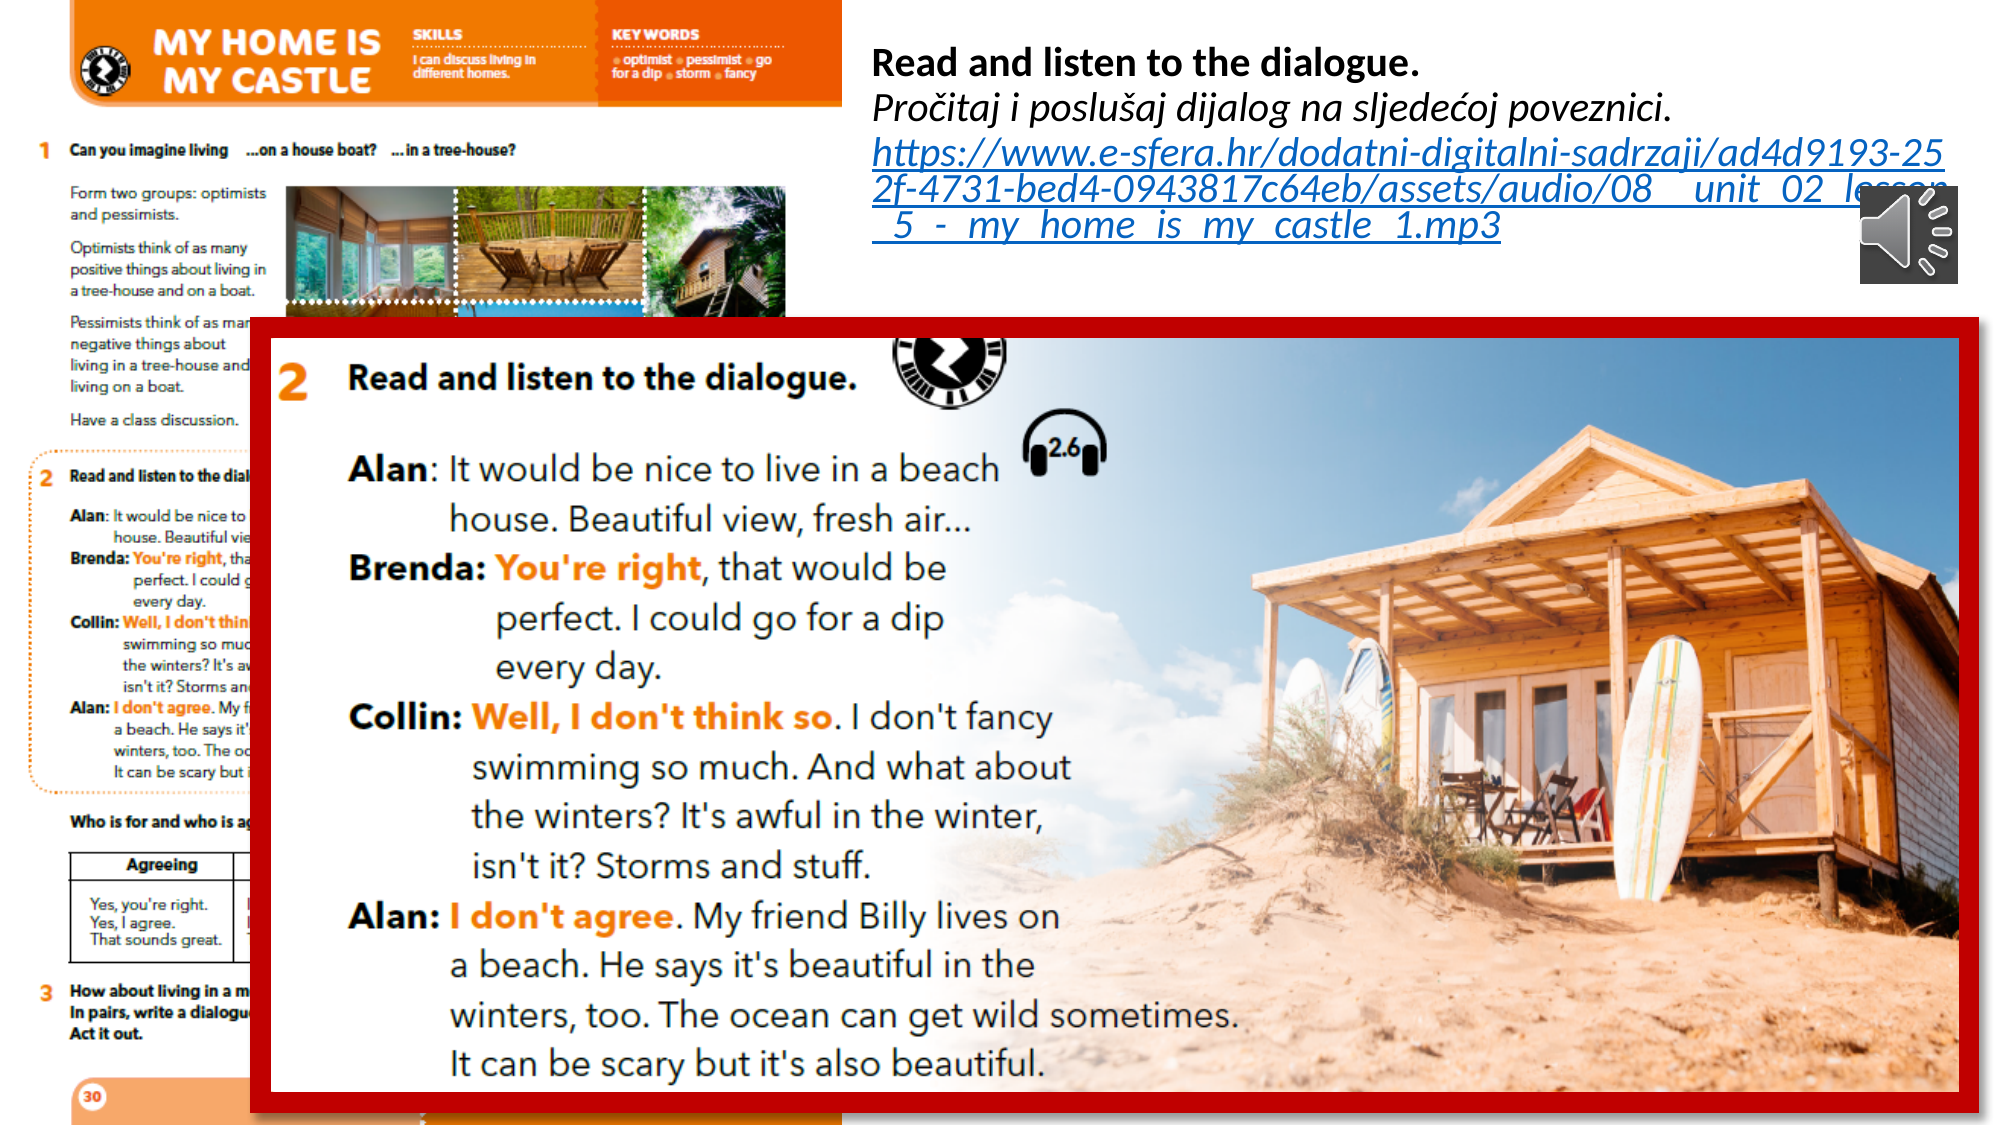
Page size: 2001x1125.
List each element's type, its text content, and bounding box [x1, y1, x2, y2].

list Read and listen to the dialogue. Pročitaj i poslušaj dijalog na sljedećoj poveznici. https://www.e-sfera.hr/dodatni-digitalni-sadrzaji/ad4d9193-252f-4731-bed4-0943817c64eb/assets/audio/08__unit_02_lesson_5_-_my_home_is_my_castle_1.mp3 [856, 32, 1980, 316]
picture [0, 0, 1959, 1125]
picture [1858, 184, 1959, 285]
